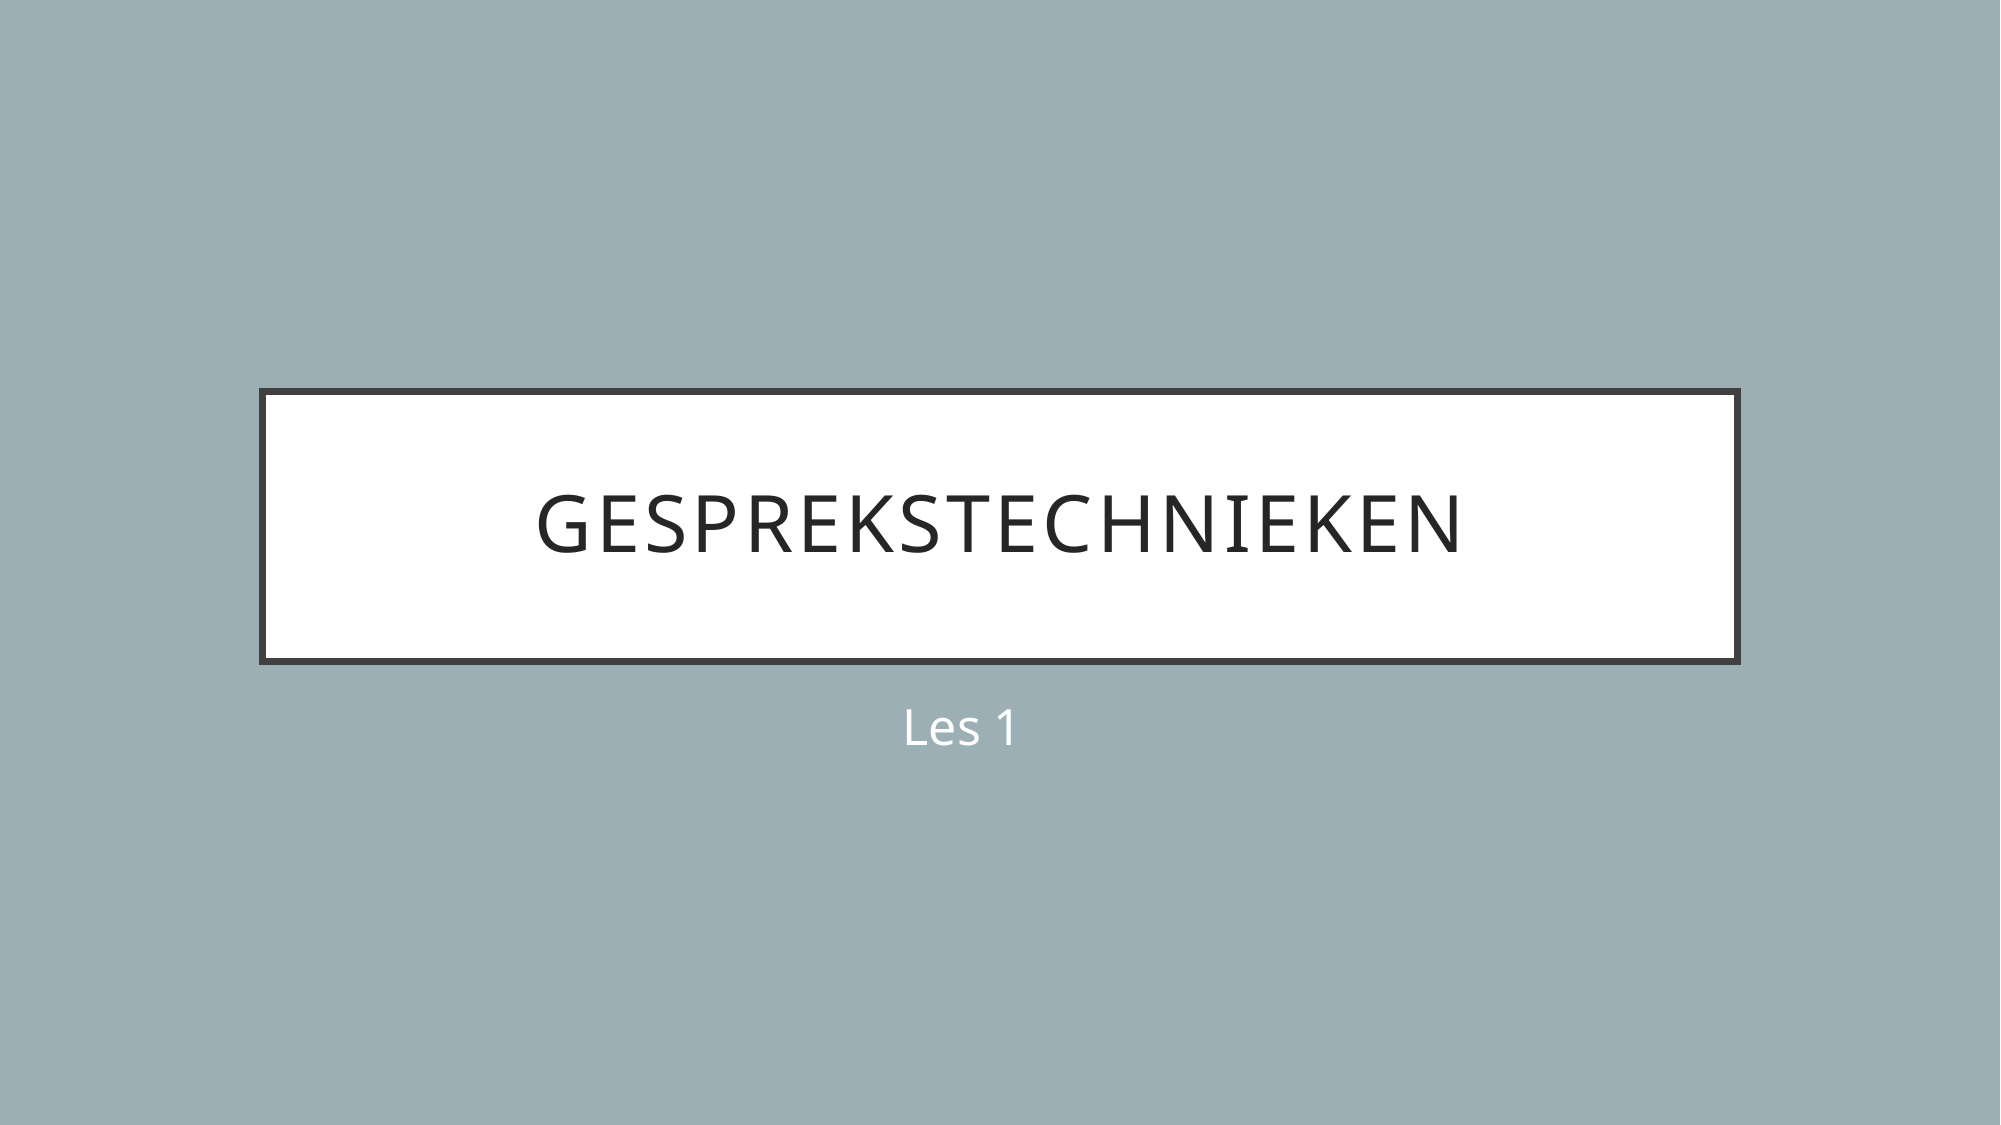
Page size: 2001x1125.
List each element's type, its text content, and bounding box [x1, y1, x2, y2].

title Gesprekstechnieken [259, 388, 1741, 665]
subtitle Les 1 [331, 688, 1594, 1049]
